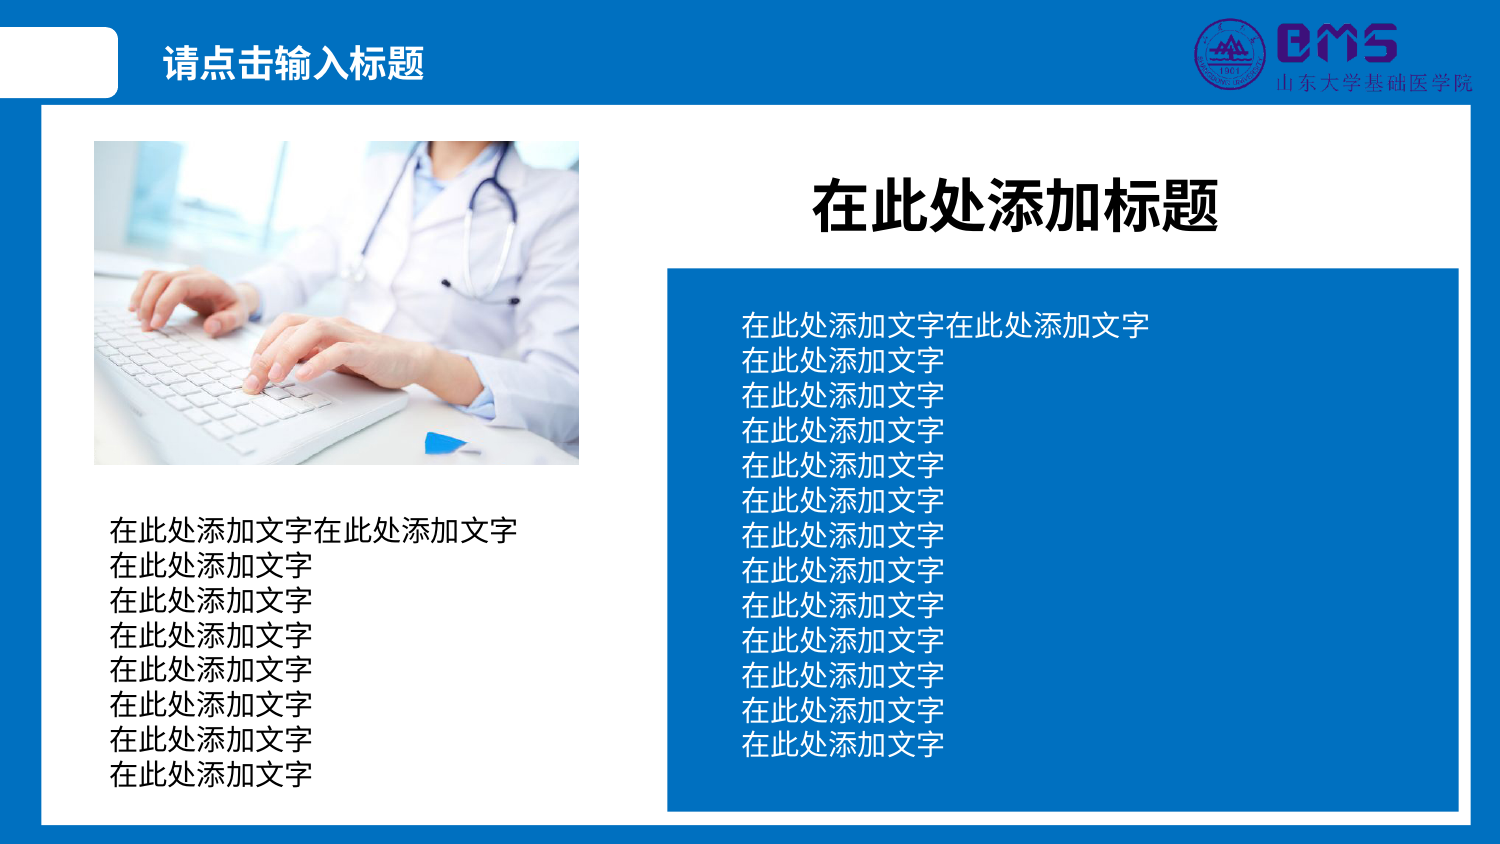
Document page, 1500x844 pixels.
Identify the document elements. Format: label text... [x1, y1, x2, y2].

picture [1166, 0, 1500, 132]
text_box 请点击输入标题 [147, 32, 526, 93]
text_box 在此处添加文字在此处添加文字 在此处添加文字 在此处添加文字 在此处添加文字 在此处添加文字 在此处添加文字 在此处添加文字 在此处添加文字 [94, 504, 620, 799]
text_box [667, 268, 1459, 812]
text_box [0, 25, 121, 101]
picture [94, 141, 579, 466]
text_box 在此处添加标题 [797, 161, 1381, 247]
text_box [39, 103, 1473, 827]
